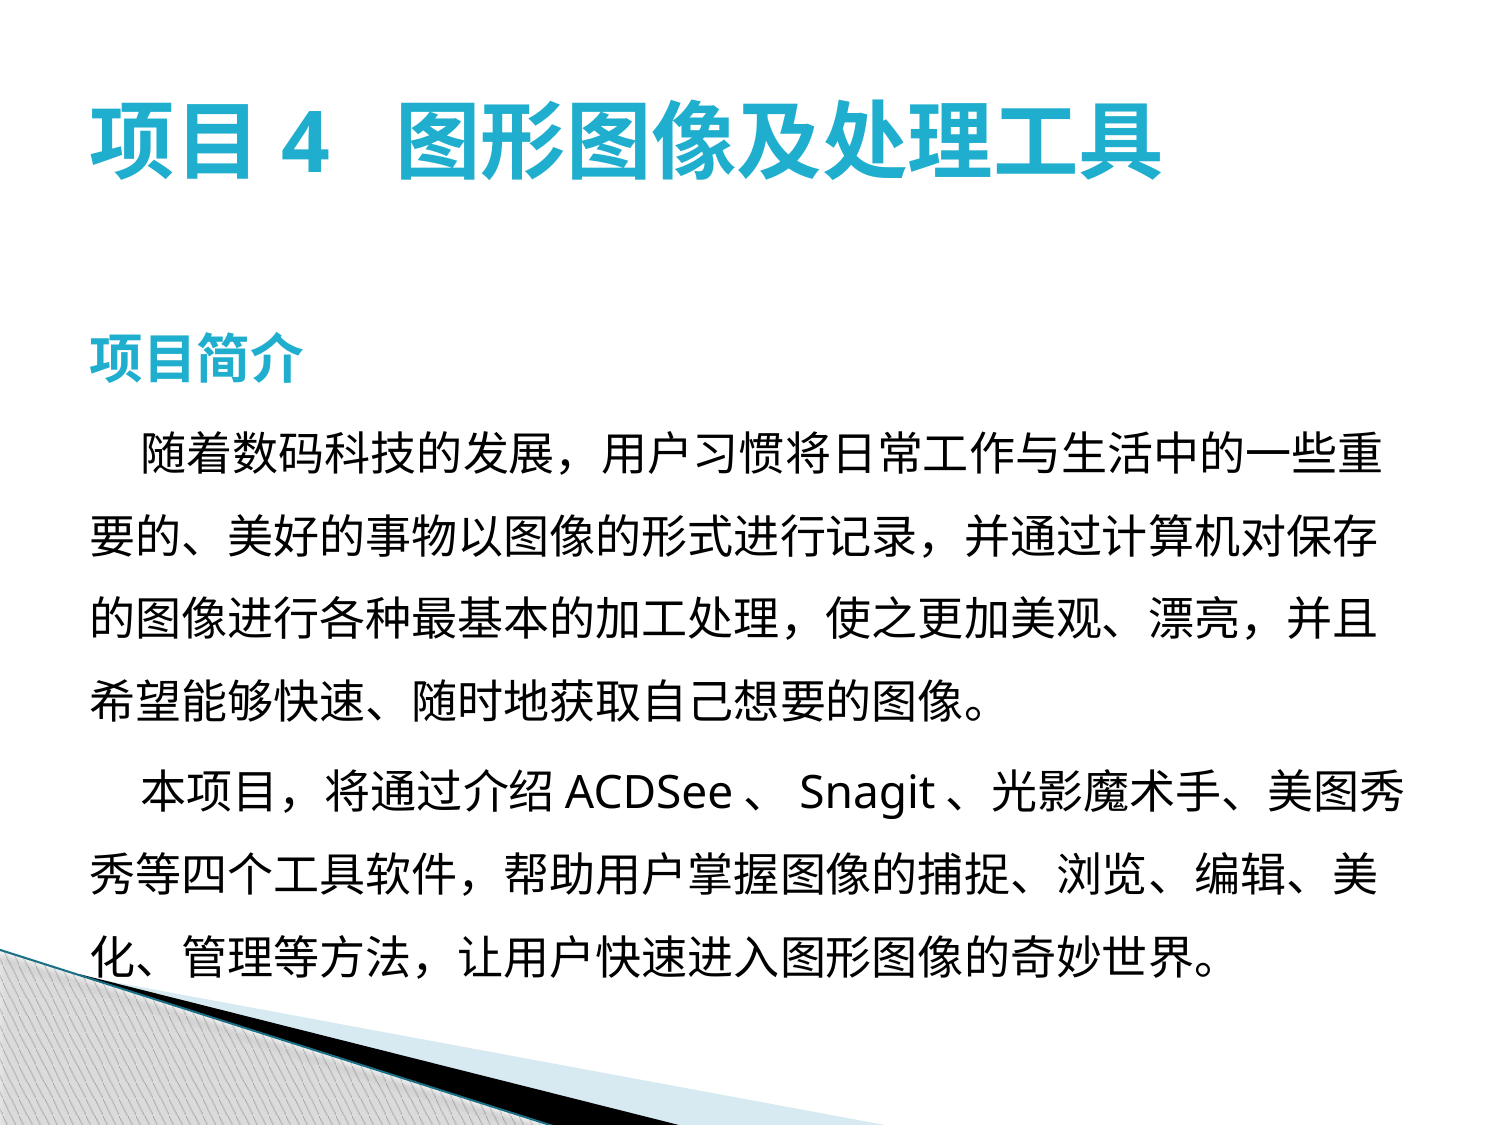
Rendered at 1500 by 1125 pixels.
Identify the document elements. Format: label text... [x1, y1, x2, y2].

title 项目4 图形图像及处理工具 [75, 45, 1425, 233]
list 项目简介 随着数码科技的发展，用户习惯将日常工作与生活中的一些重要的、美好的事物以图像的形式进行记录，并通过计算机对保存的图像进行各种最基本的加工处理，使之更加美观、漂亮，并且希望能够快速、随时地获取自己想要的图像。 本项目，将通过介绍ACDSee、Snagit、光影魔术手、美图秀秀等四个工具软件，帮助用户掌握图像的捕捉、浏览、编辑、美化、管理等方法，让用户快速进入图形图像的奇妙世界。 [75, 278, 1425, 1000]
